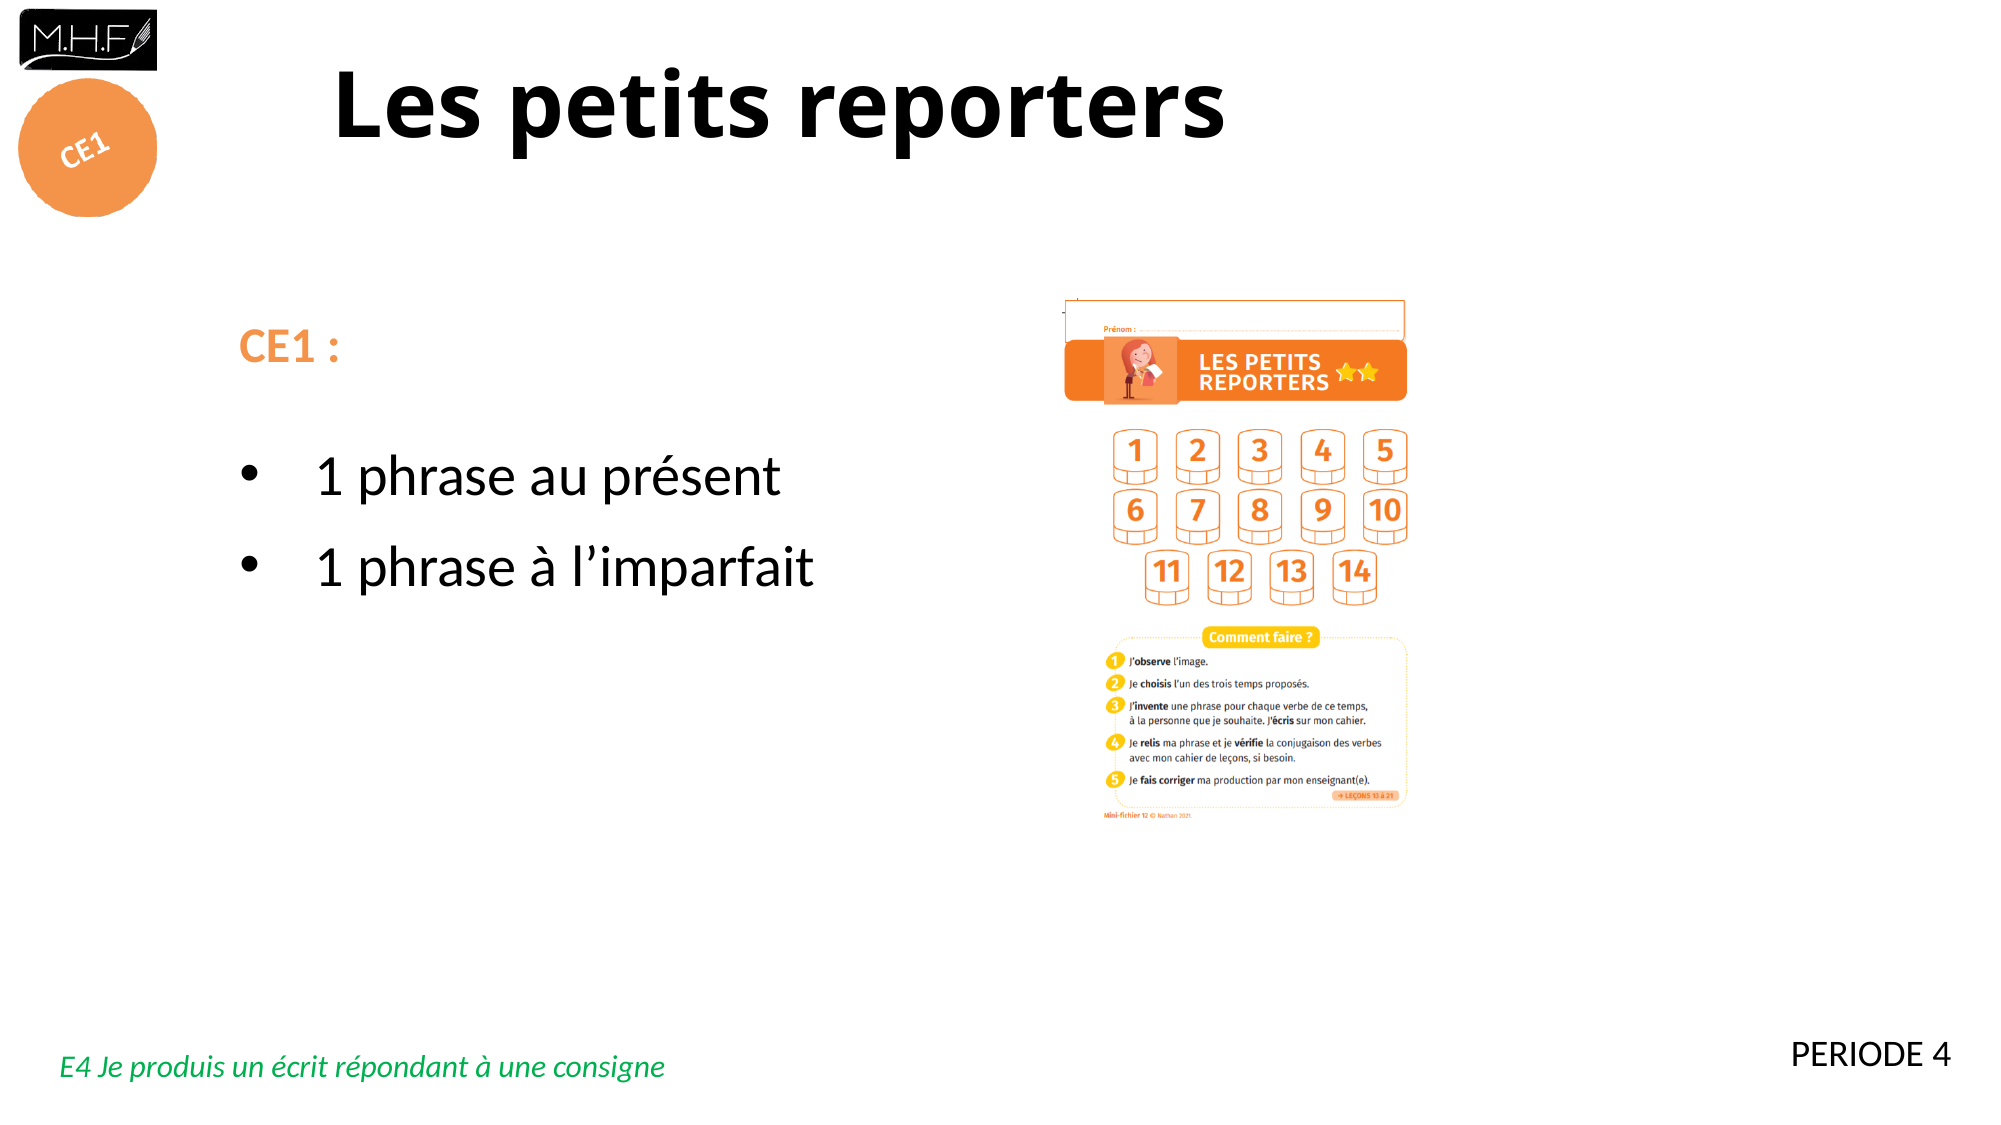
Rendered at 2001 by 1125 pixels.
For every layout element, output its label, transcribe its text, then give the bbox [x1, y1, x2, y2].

title Les petits reporters [316, 0, 1863, 218]
text_box CE1 : 1 phrase au présent 1 phrase à l’imparfait [224, 304, 875, 668]
text_box E4 Je produis un écrit répondant à une consigne [44, 1038, 1346, 1092]
picture [1062, 298, 1421, 827]
text_box PERIODE 4 [1362, 1021, 1967, 1082]
picture [16, 7, 157, 74]
picture [18, 78, 157, 218]
